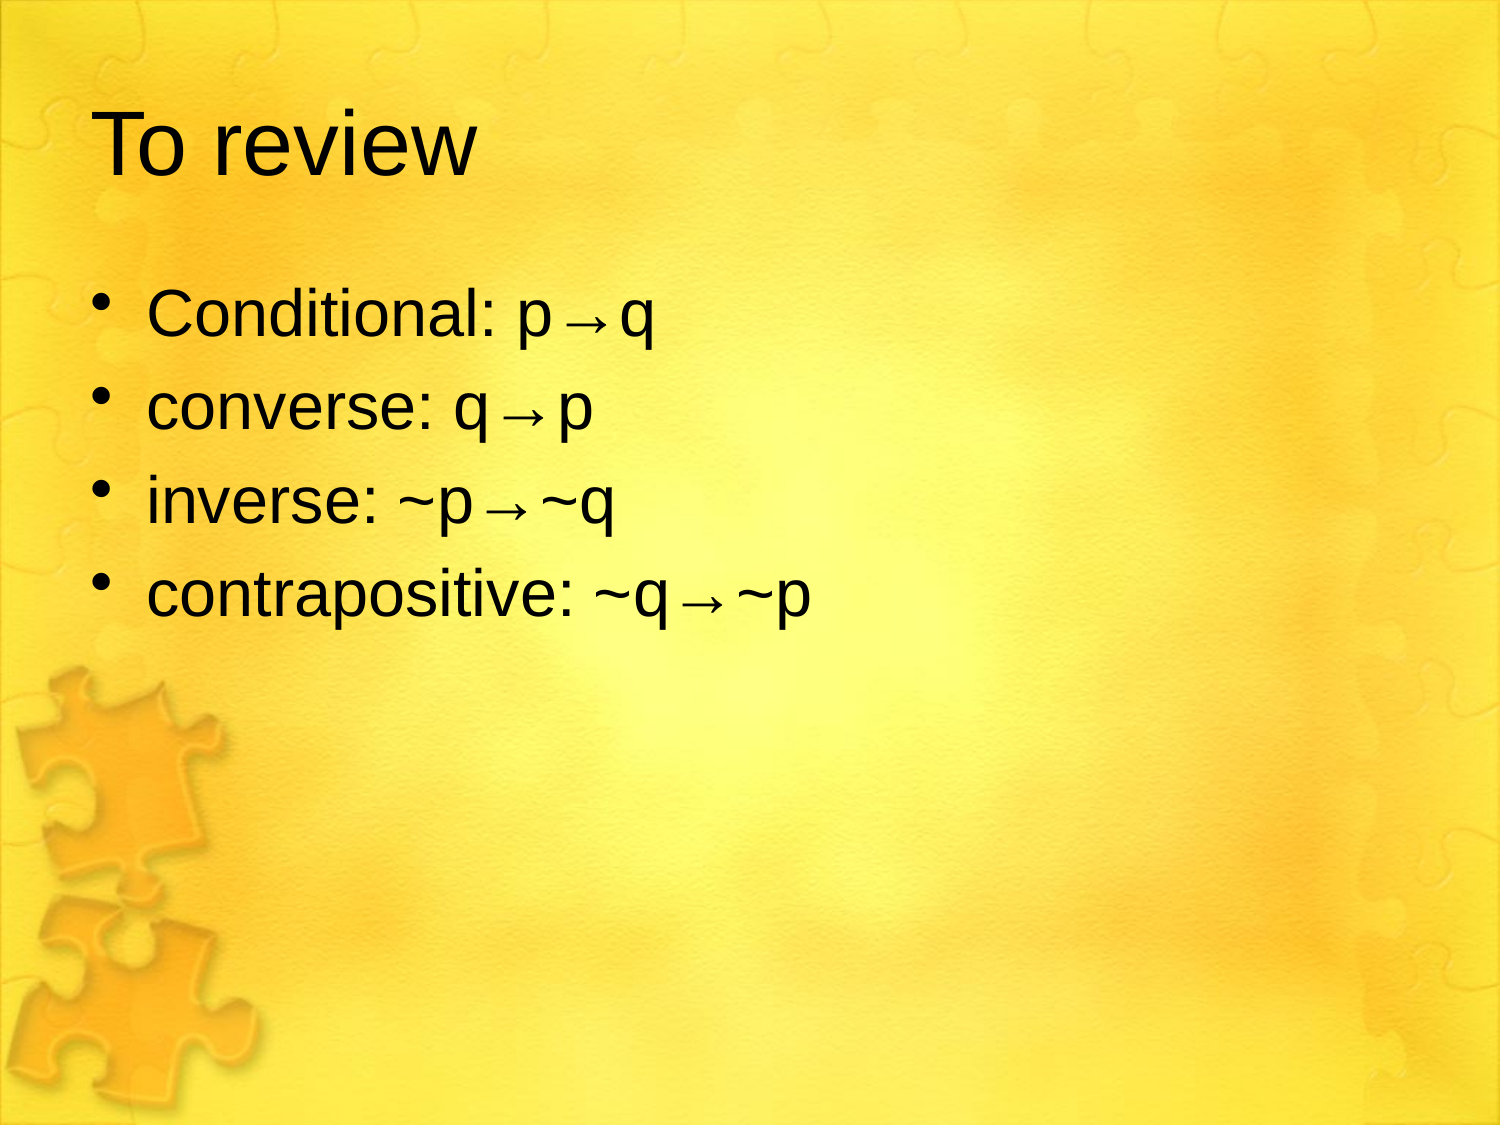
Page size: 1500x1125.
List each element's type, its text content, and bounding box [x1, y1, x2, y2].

list Conditional: p→q converse: q→p inverse: ~p→~q contrapositive: ~q→~p [74, 262, 1426, 1006]
picture [0, 0, 1500, 1125]
title To review [74, 44, 1426, 233]
